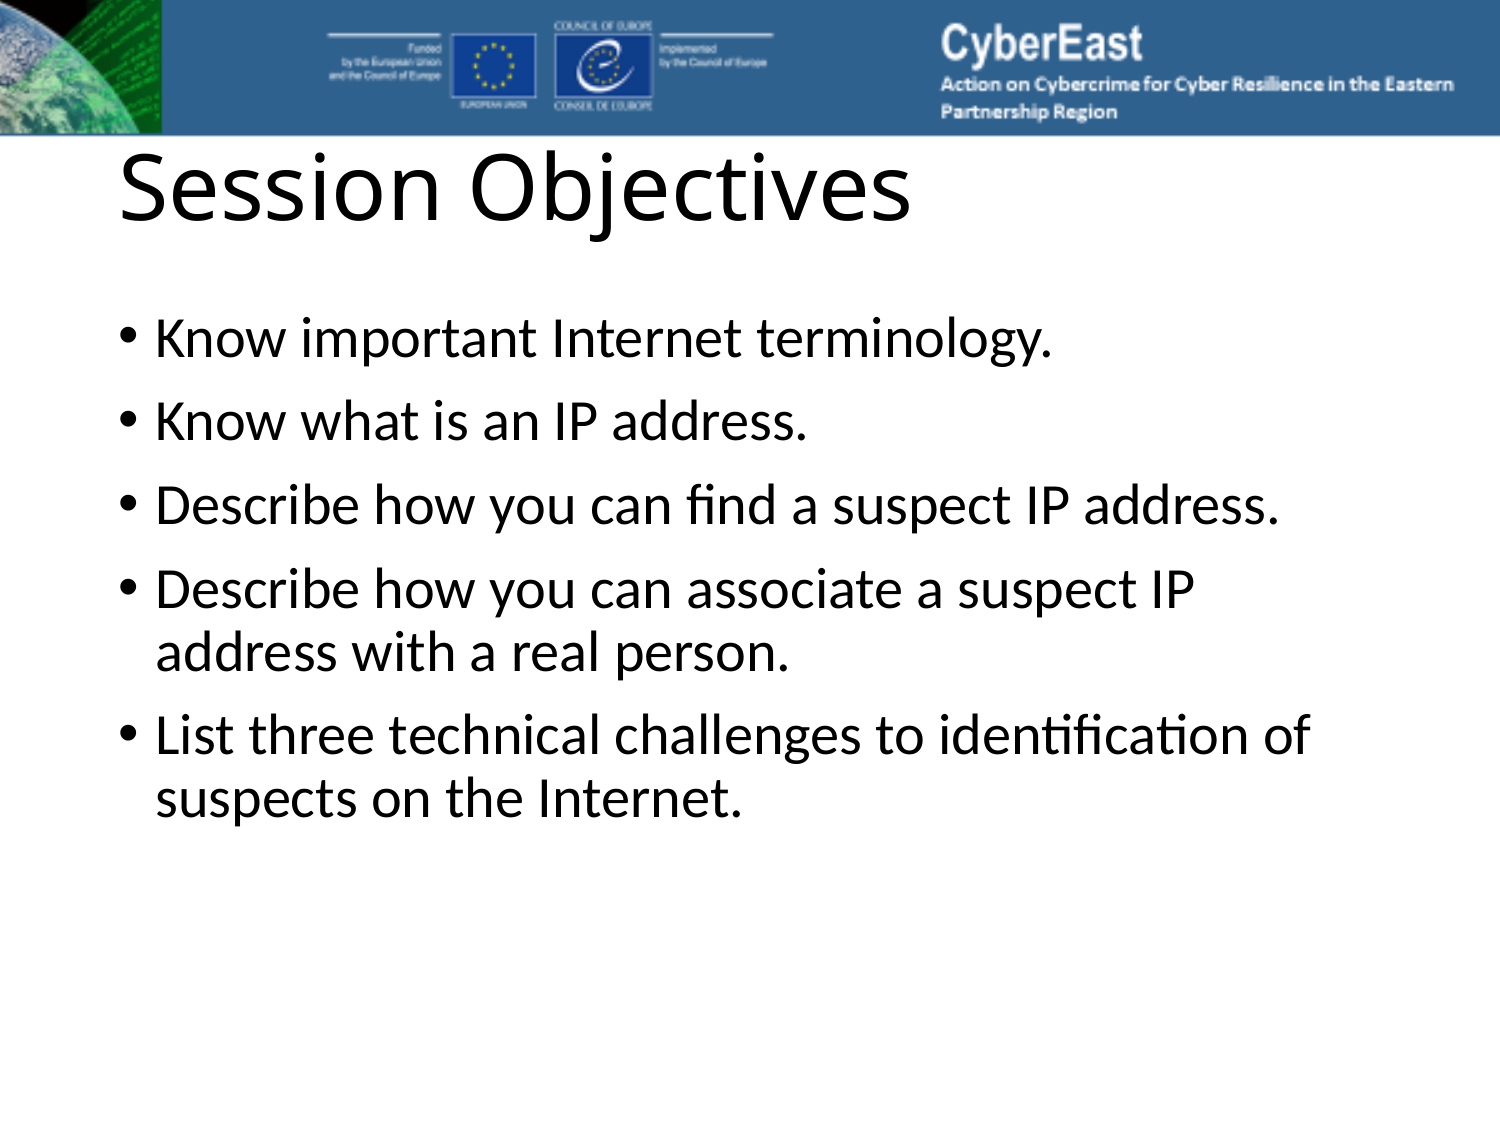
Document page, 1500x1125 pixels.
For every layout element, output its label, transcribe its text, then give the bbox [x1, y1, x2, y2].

title Session Objectives [103, 82, 1397, 299]
picture [0, 0, 1500, 1125]
list Know important Internet terminology. Know what is an IP address. Describe how you can find a suspect IP address. Describe how you can associate a suspect IP address with a real person. List three technical challenges to identification of suspects on the Internet. [103, 299, 1397, 1014]
